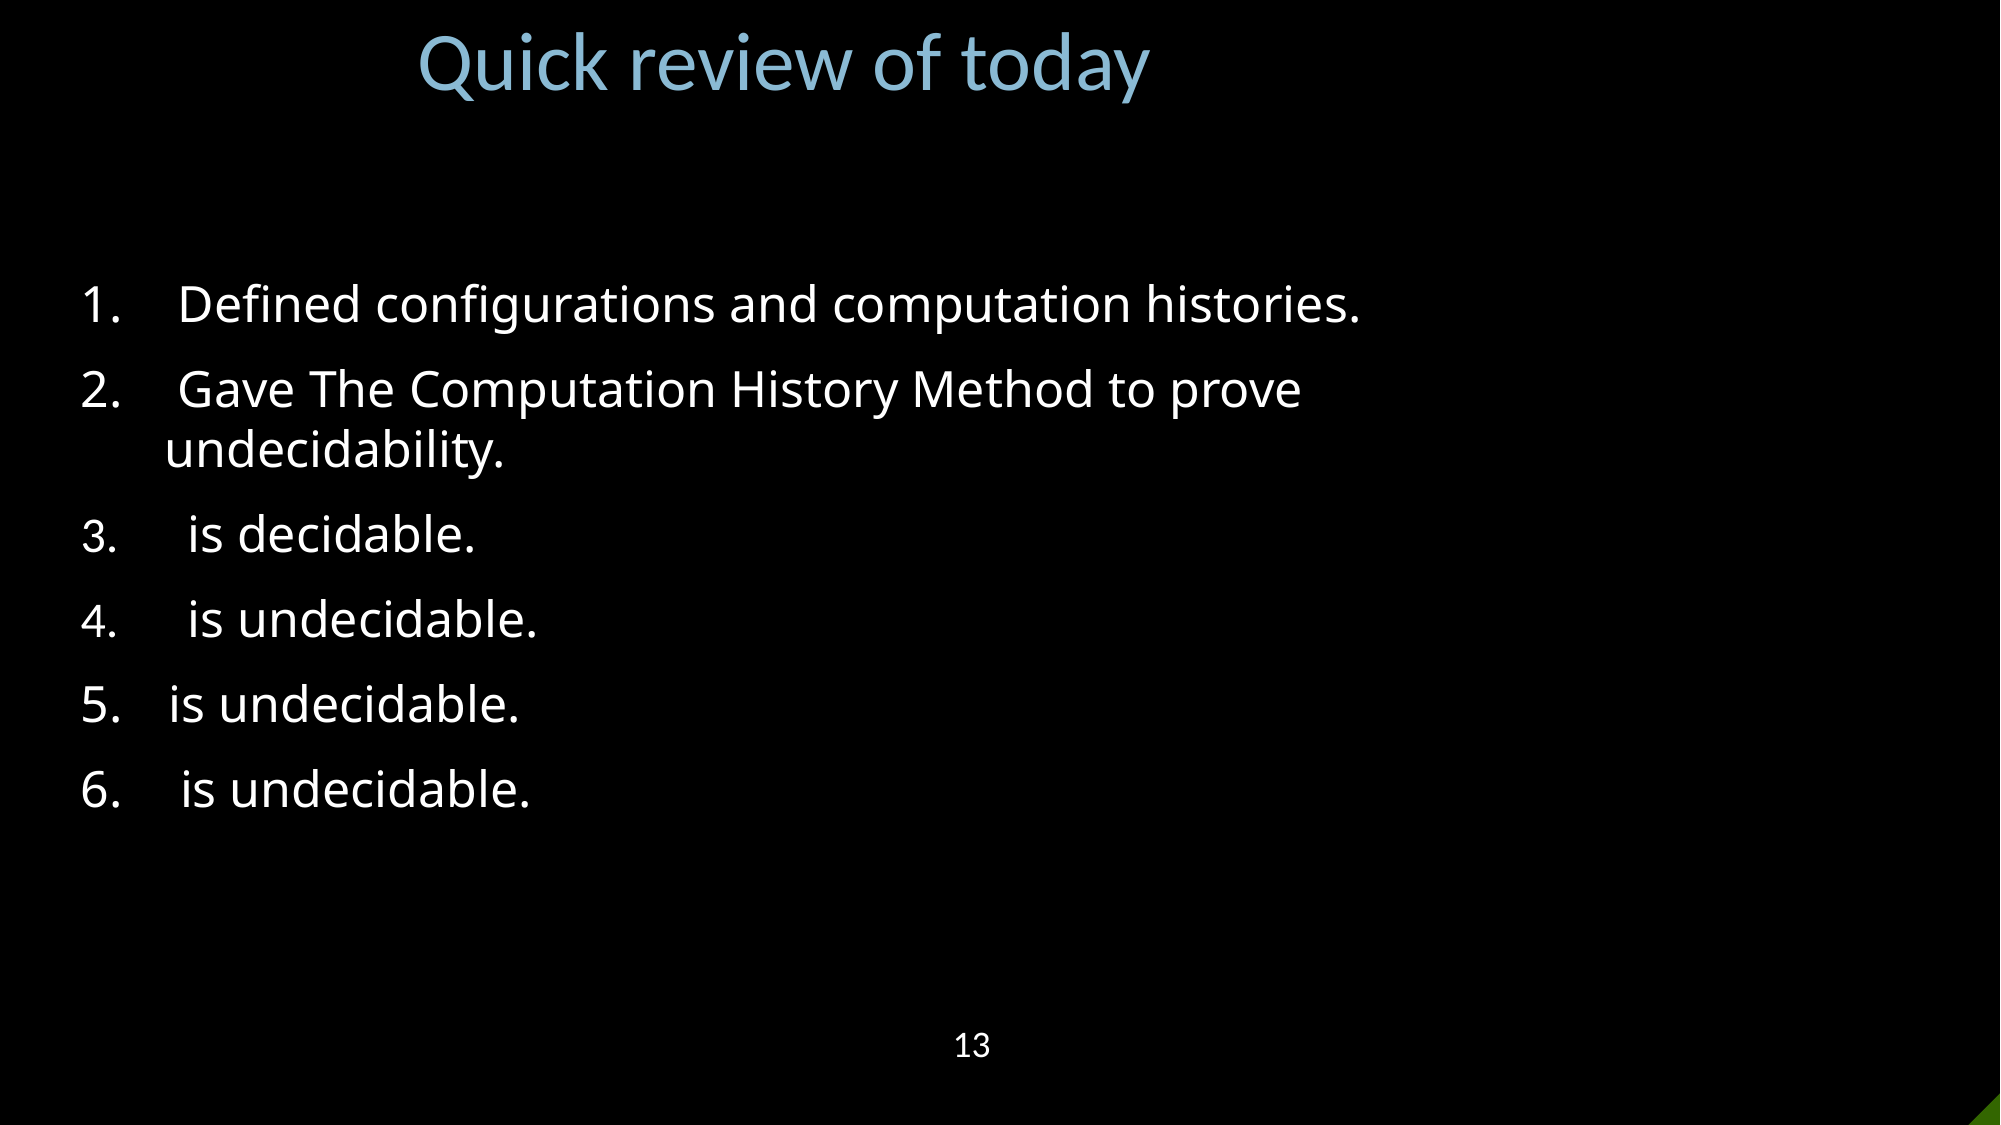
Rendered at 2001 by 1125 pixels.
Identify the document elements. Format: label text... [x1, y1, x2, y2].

text_box 13 [937, 1012, 1006, 1073]
text_box Quick review of today [0, 0, 1571, 115]
text_box [1968, 1093, 2000, 1125]
